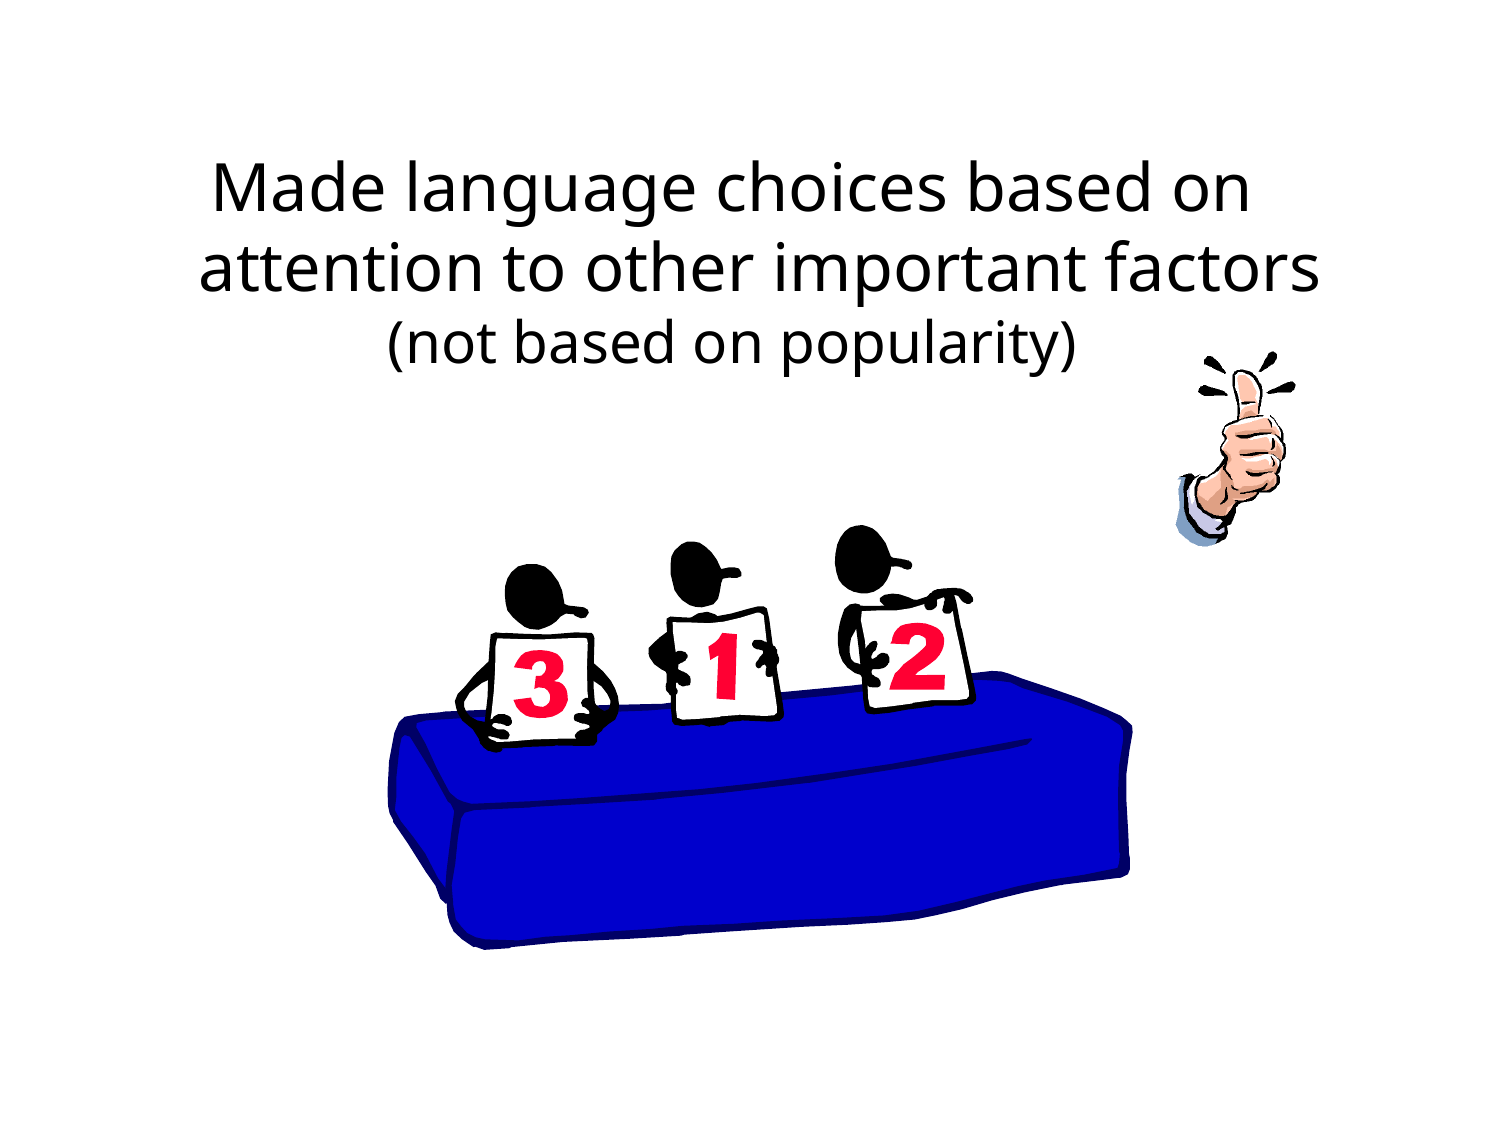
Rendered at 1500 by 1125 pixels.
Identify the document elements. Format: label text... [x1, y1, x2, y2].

text_box Made language choices based on attention to other important factors (not based on popularity) [99, 137, 1365, 383]
picture [387, 524, 1134, 951]
picture [1174, 349, 1297, 548]
